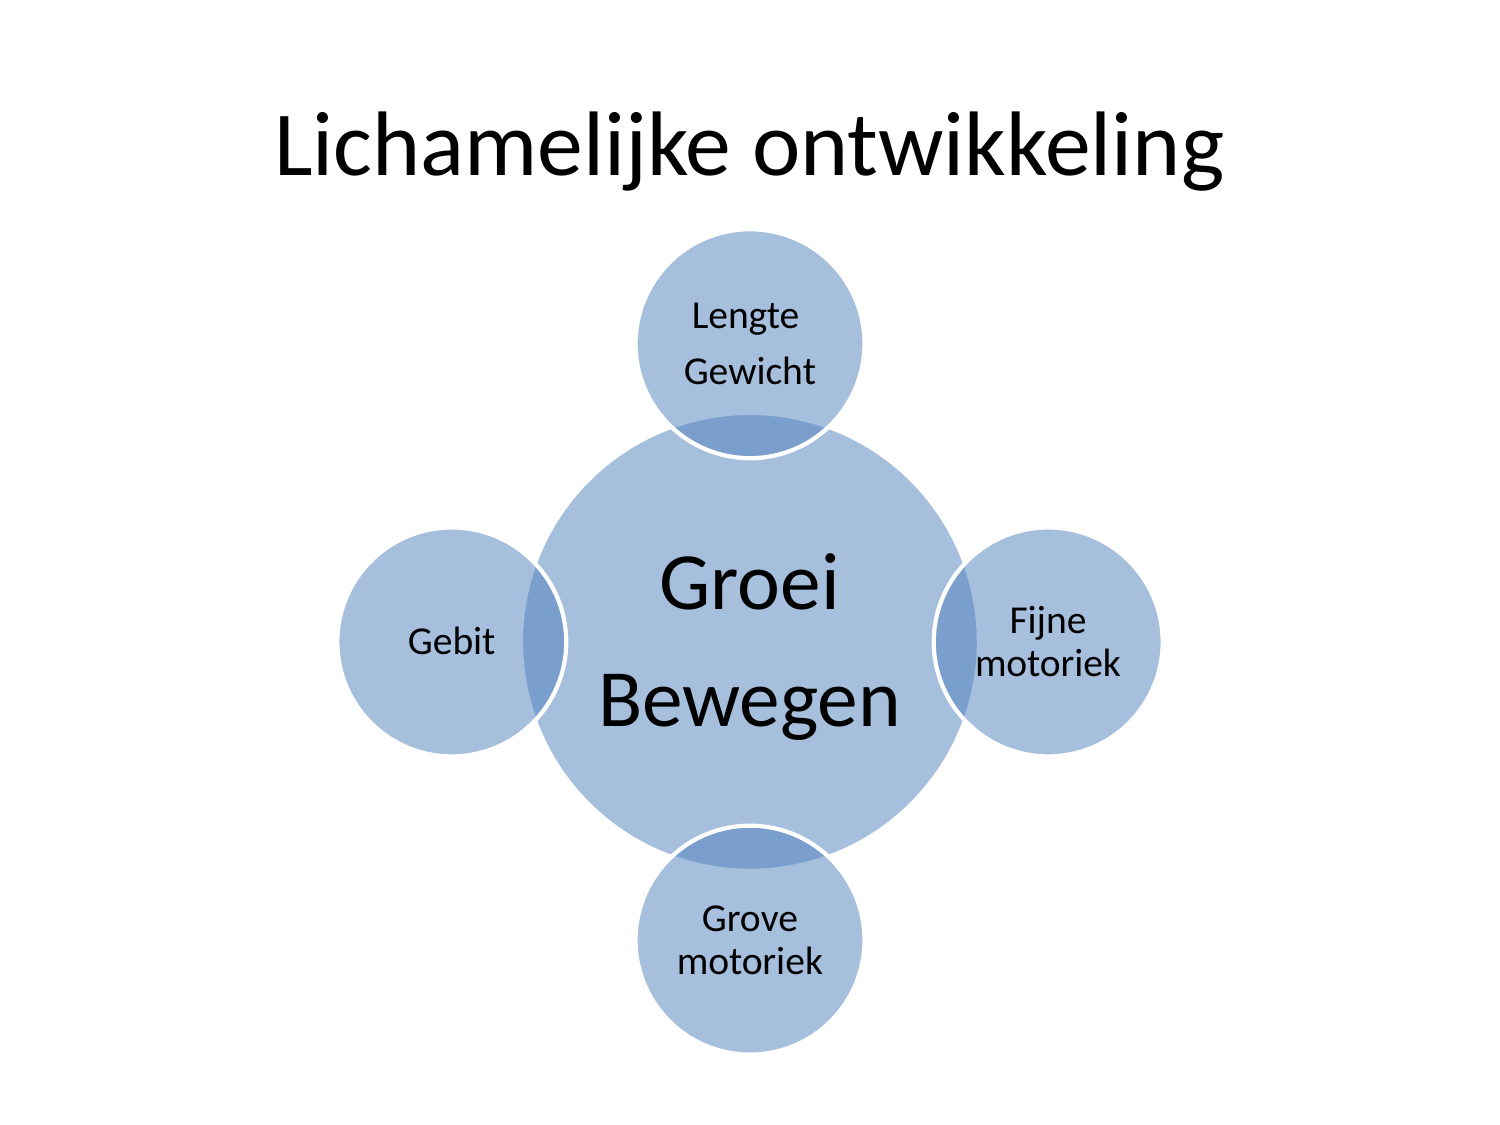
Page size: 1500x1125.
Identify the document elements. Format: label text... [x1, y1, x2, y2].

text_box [140, 228, 1360, 1055]
title Lichamelijke ontwikkeling [75, 45, 1425, 233]
